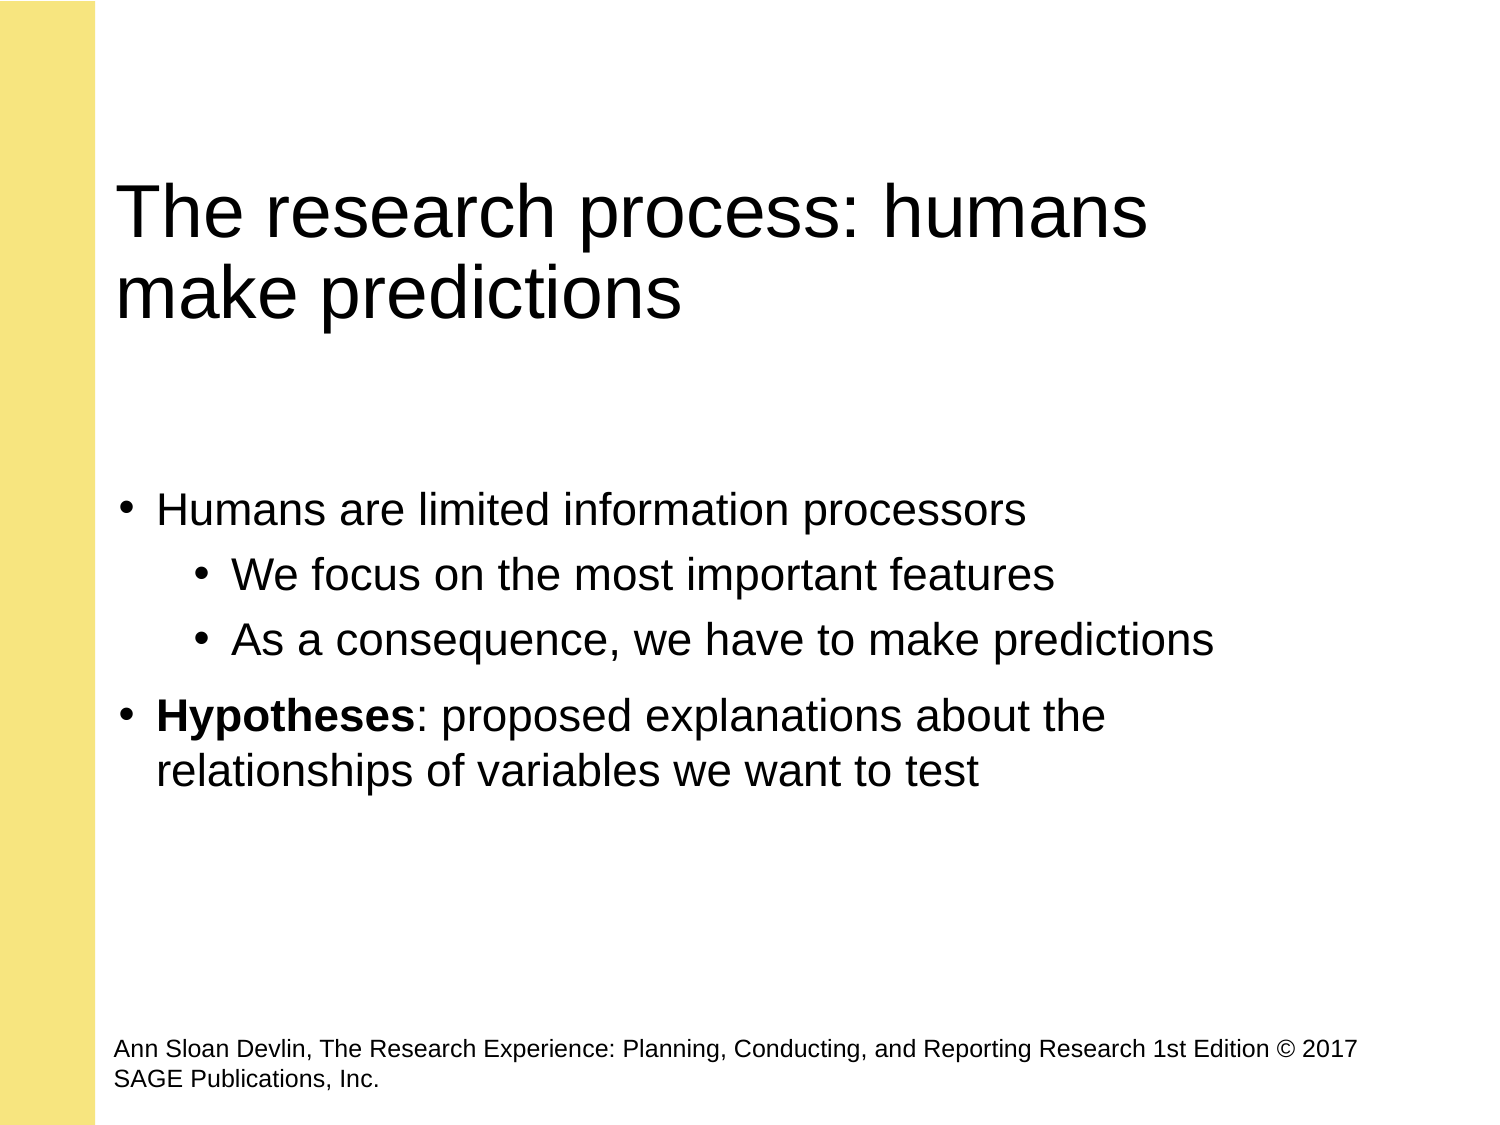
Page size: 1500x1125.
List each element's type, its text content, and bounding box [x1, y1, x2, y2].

title The research process: humans make predictions [100, 154, 1339, 353]
picture [0, 1, 96, 1125]
list Humans are limited information processors We focus on the most important features As a consequence, we have to make predictions Hypotheses: proposed explanations about the relationships of variables we want to test [103, 471, 1342, 840]
